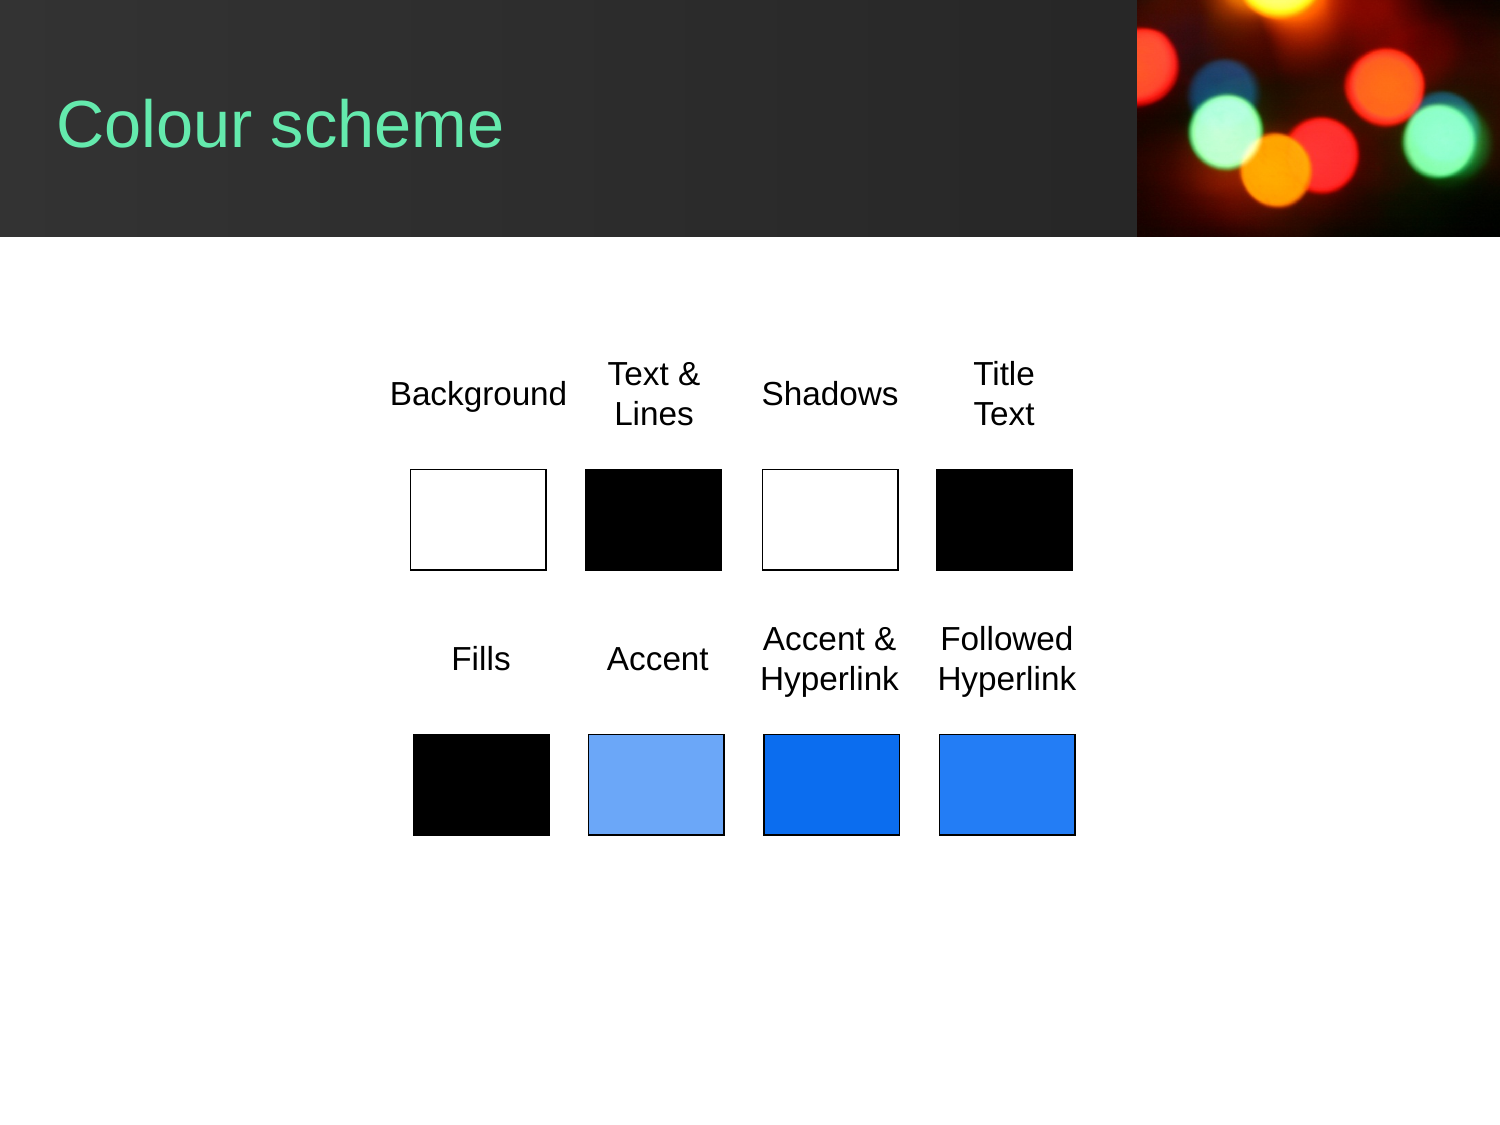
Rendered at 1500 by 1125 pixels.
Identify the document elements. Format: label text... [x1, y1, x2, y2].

title Colour scheme [41, 45, 1164, 197]
text_box Background [374, 364, 583, 420]
text_box Followed Hyperlink [922, 609, 1092, 704]
text_box Title Text [958, 344, 1050, 440]
text_box [585, 469, 722, 570]
picture [1137, 0, 1500, 237]
text_box [936, 469, 1073, 570]
text_box [763, 734, 900, 835]
text_box Shadows [746, 364, 914, 420]
text_box Fills [436, 629, 526, 685]
text_box Text & Lines [592, 344, 716, 440]
text_box Accent [592, 629, 724, 685]
text_box [939, 734, 1075, 835]
text_box [762, 469, 899, 570]
text_box Accent & Hyperlink [745, 609, 914, 705]
text_box [588, 734, 725, 835]
text_box [413, 734, 549, 835]
text_box [410, 469, 547, 570]
